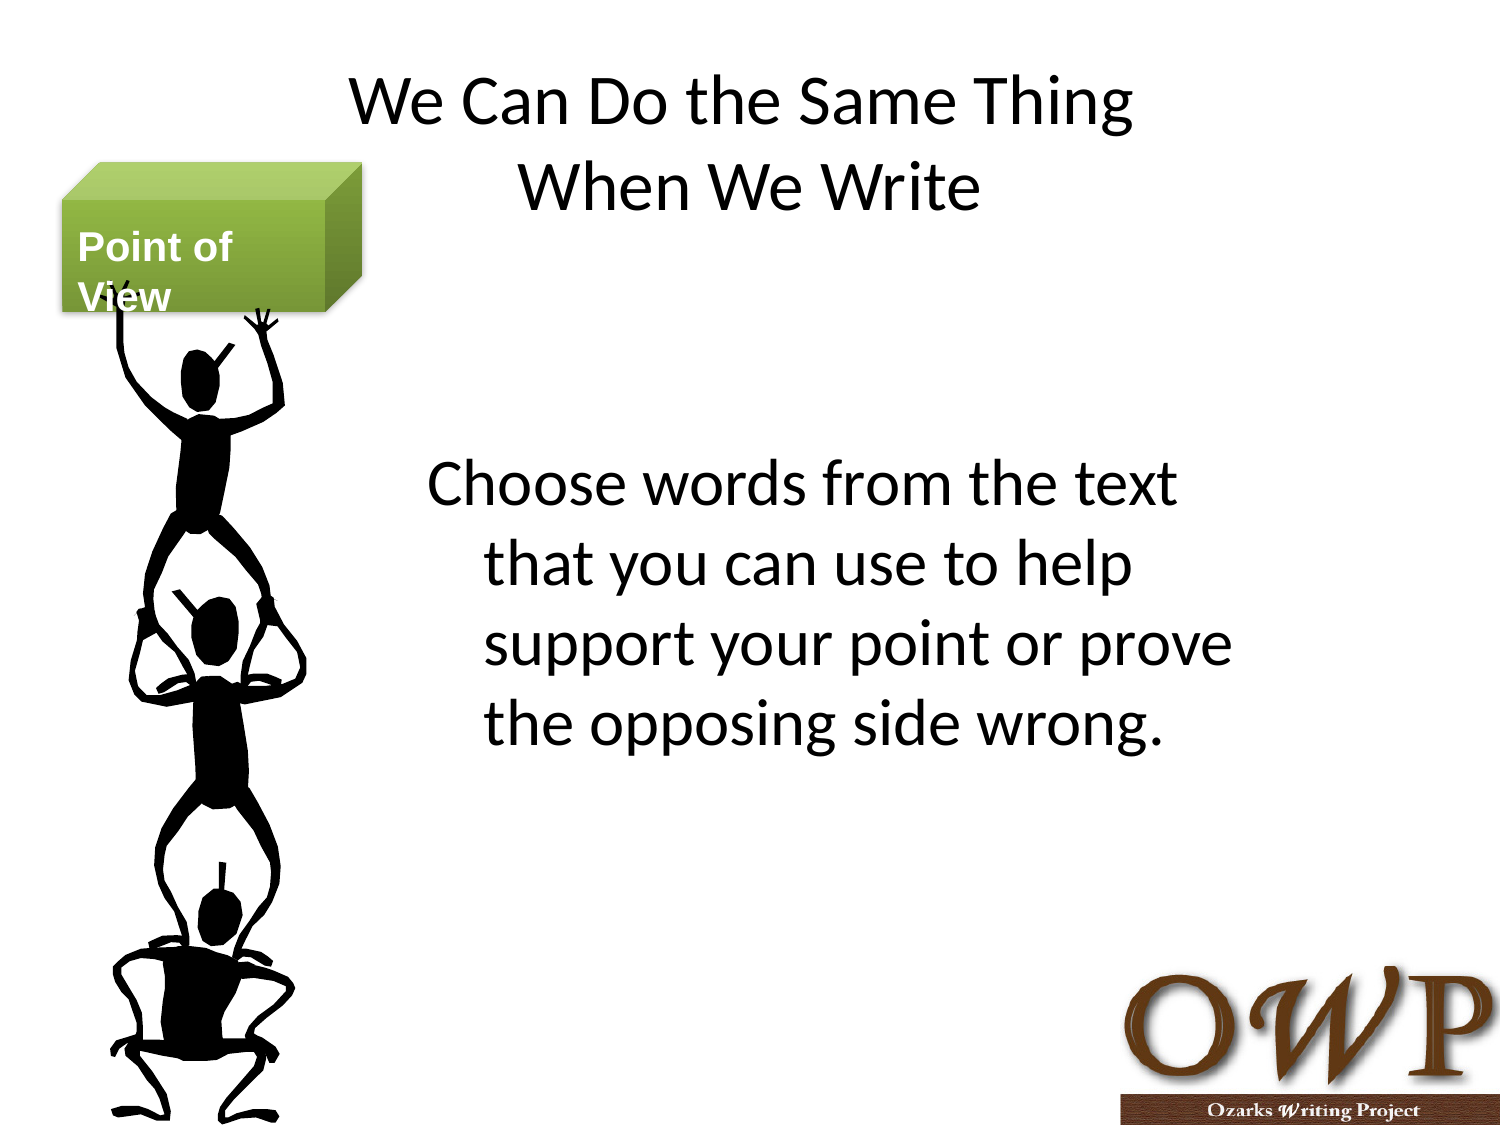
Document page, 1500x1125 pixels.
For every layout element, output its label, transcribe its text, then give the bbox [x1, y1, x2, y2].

text_box [62, 189, 74, 212]
title We Can Do the Same Thing When We Write [74, 44, 1426, 233]
picture [1120, 957, 1500, 1125]
text_box Point of View [62, 212, 325, 328]
list Choose words from the text that you can use to help support your point or prove the opposing side wrong. [412, 337, 1313, 913]
picture [99, 279, 307, 1125]
